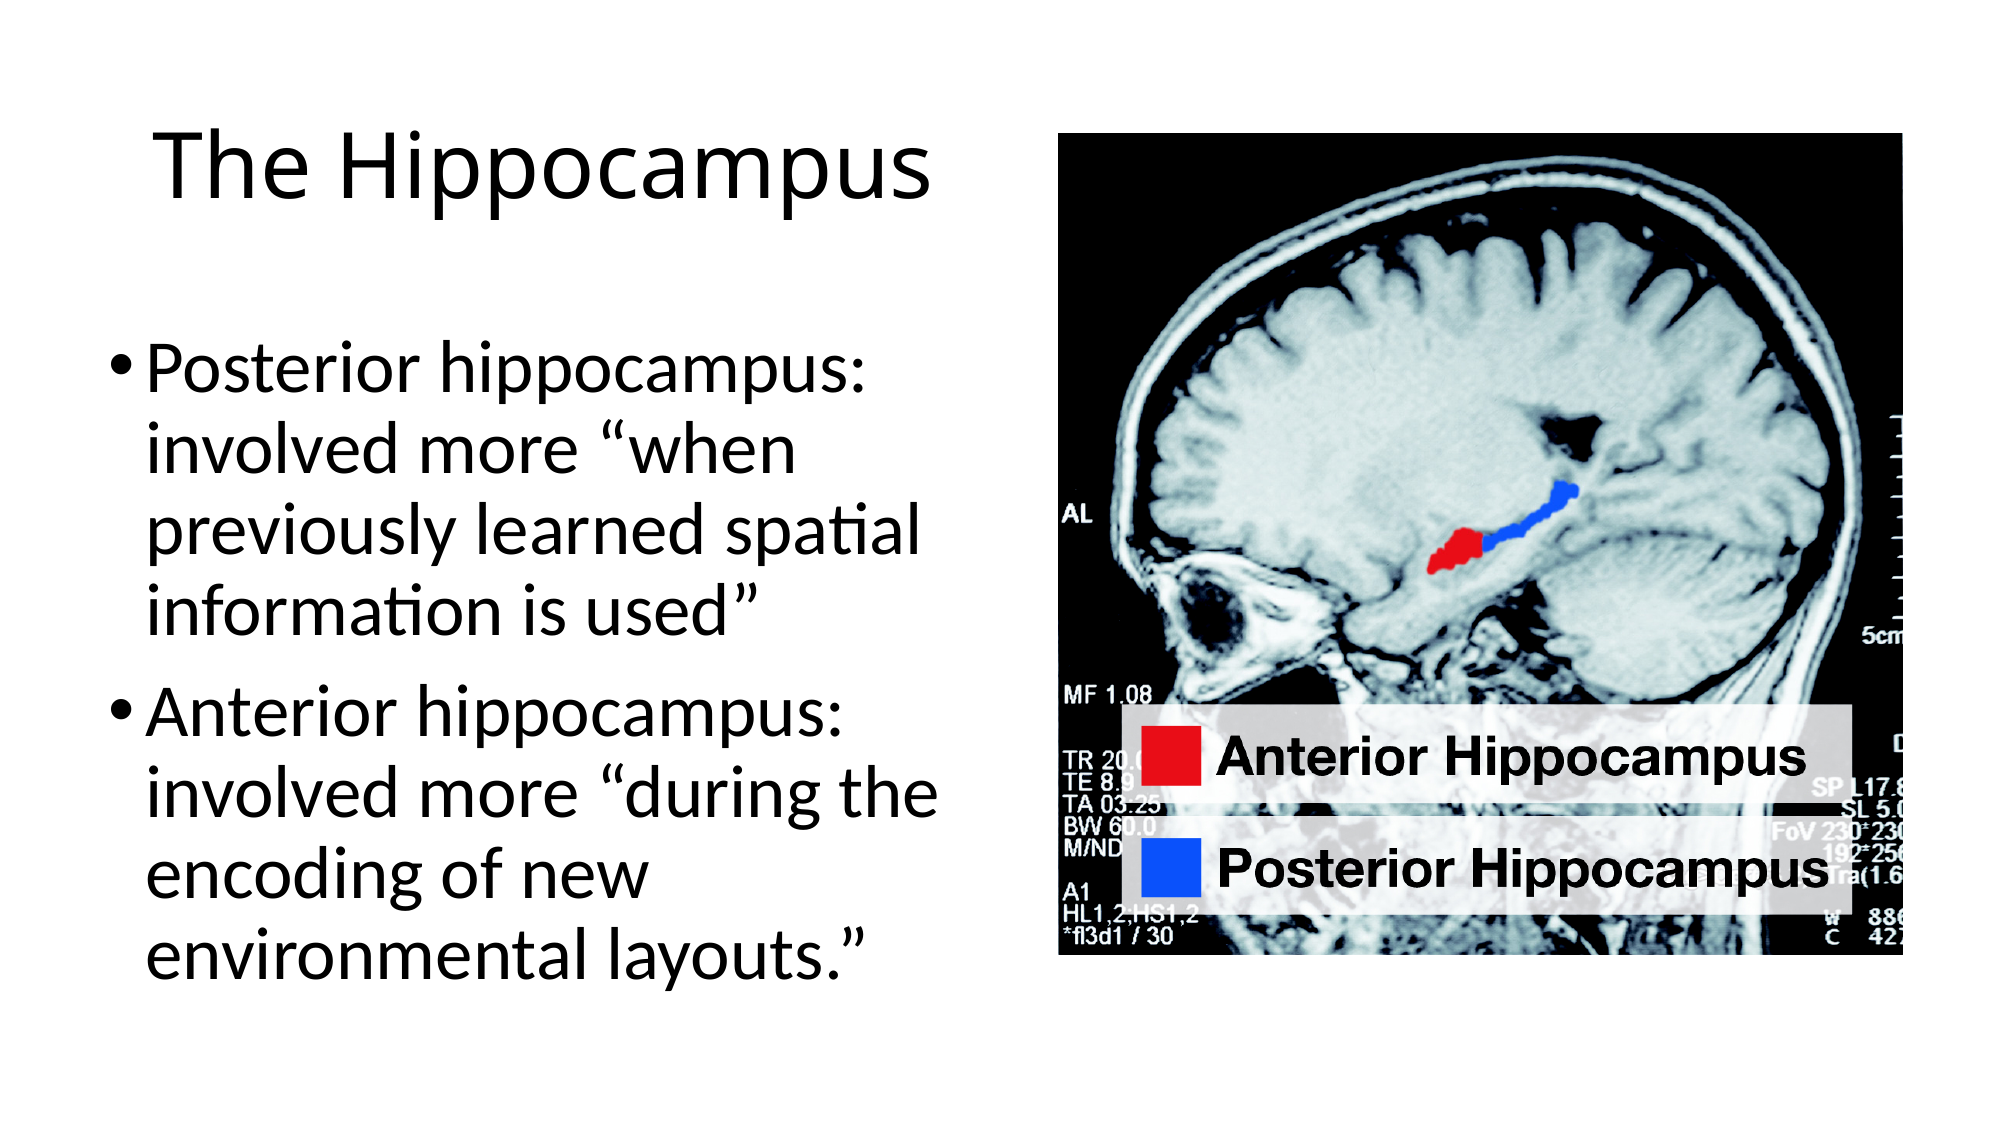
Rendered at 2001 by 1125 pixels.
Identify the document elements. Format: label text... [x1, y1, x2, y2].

picture [1058, 133, 1903, 955]
title The Hippocampus [137, 59, 1863, 278]
list Posterior hippocampus: involved more “when previously learned spatial information is used” Anterior hippocampus: involved more “during the encoding of new environmental layouts.” [93, 319, 1054, 1034]
